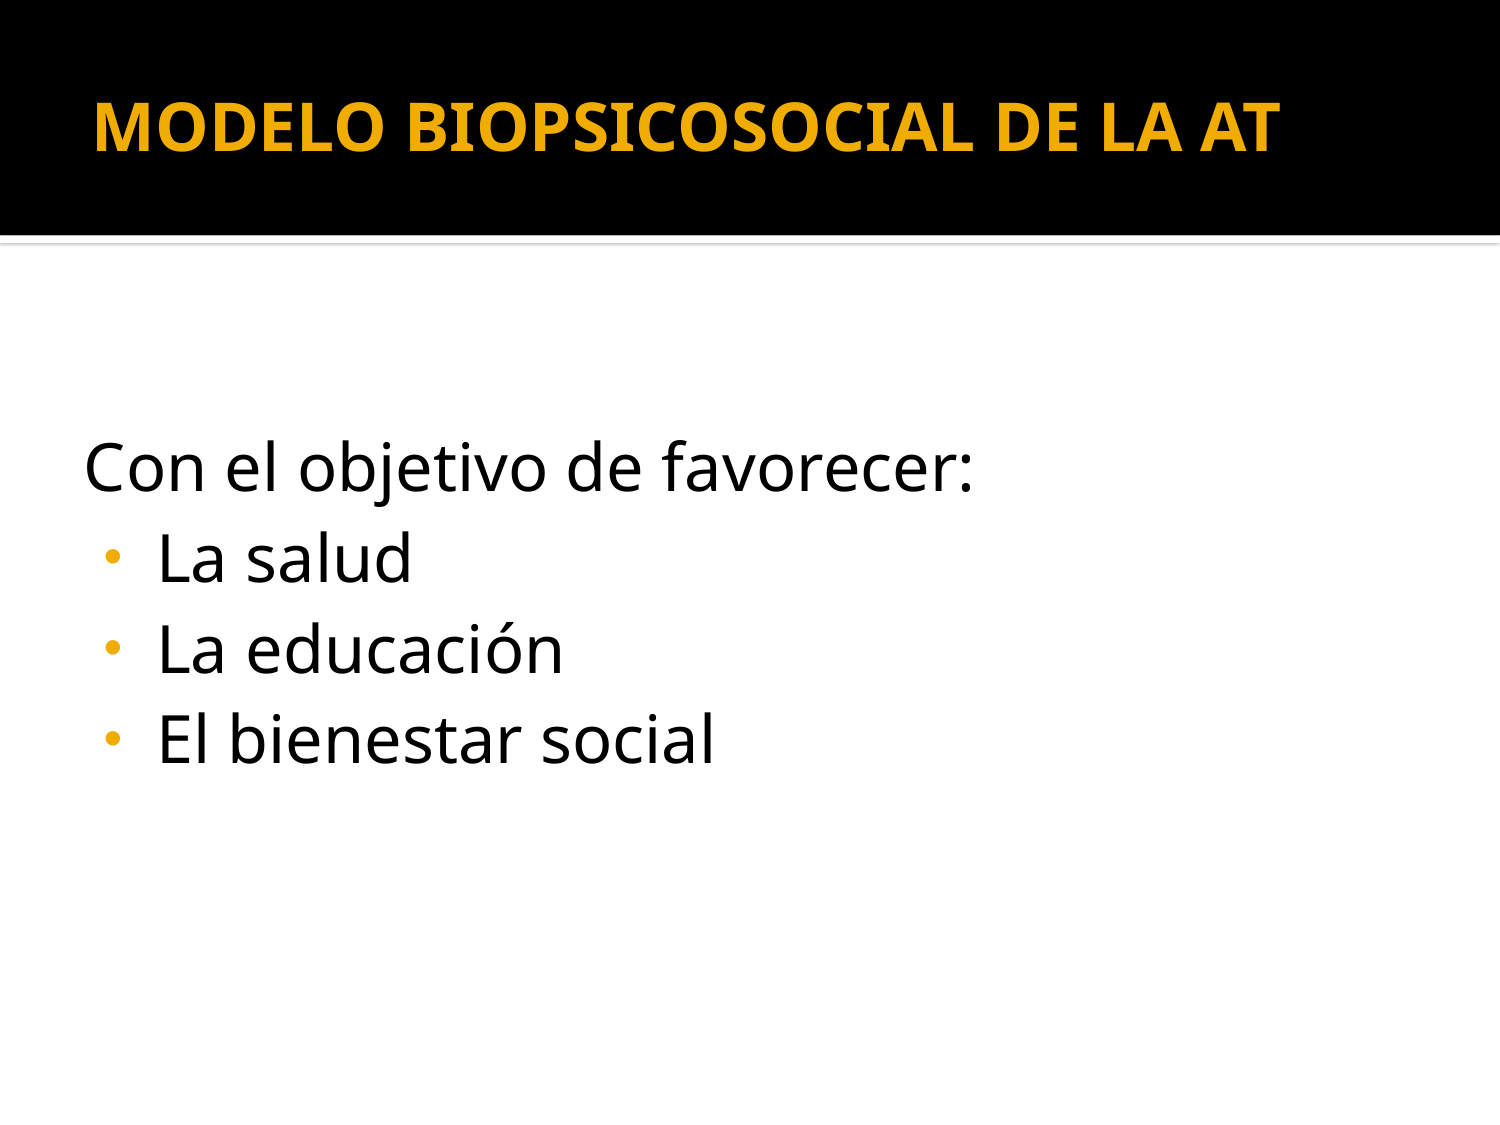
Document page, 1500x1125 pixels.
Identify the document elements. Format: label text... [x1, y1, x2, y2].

title MODELO BIOPSICOSOCIAL DE LA AT [76, 42, 1427, 209]
list Con el objetivo de favorecer: La salud La educación El bienestar social [75, 314, 1425, 1005]
